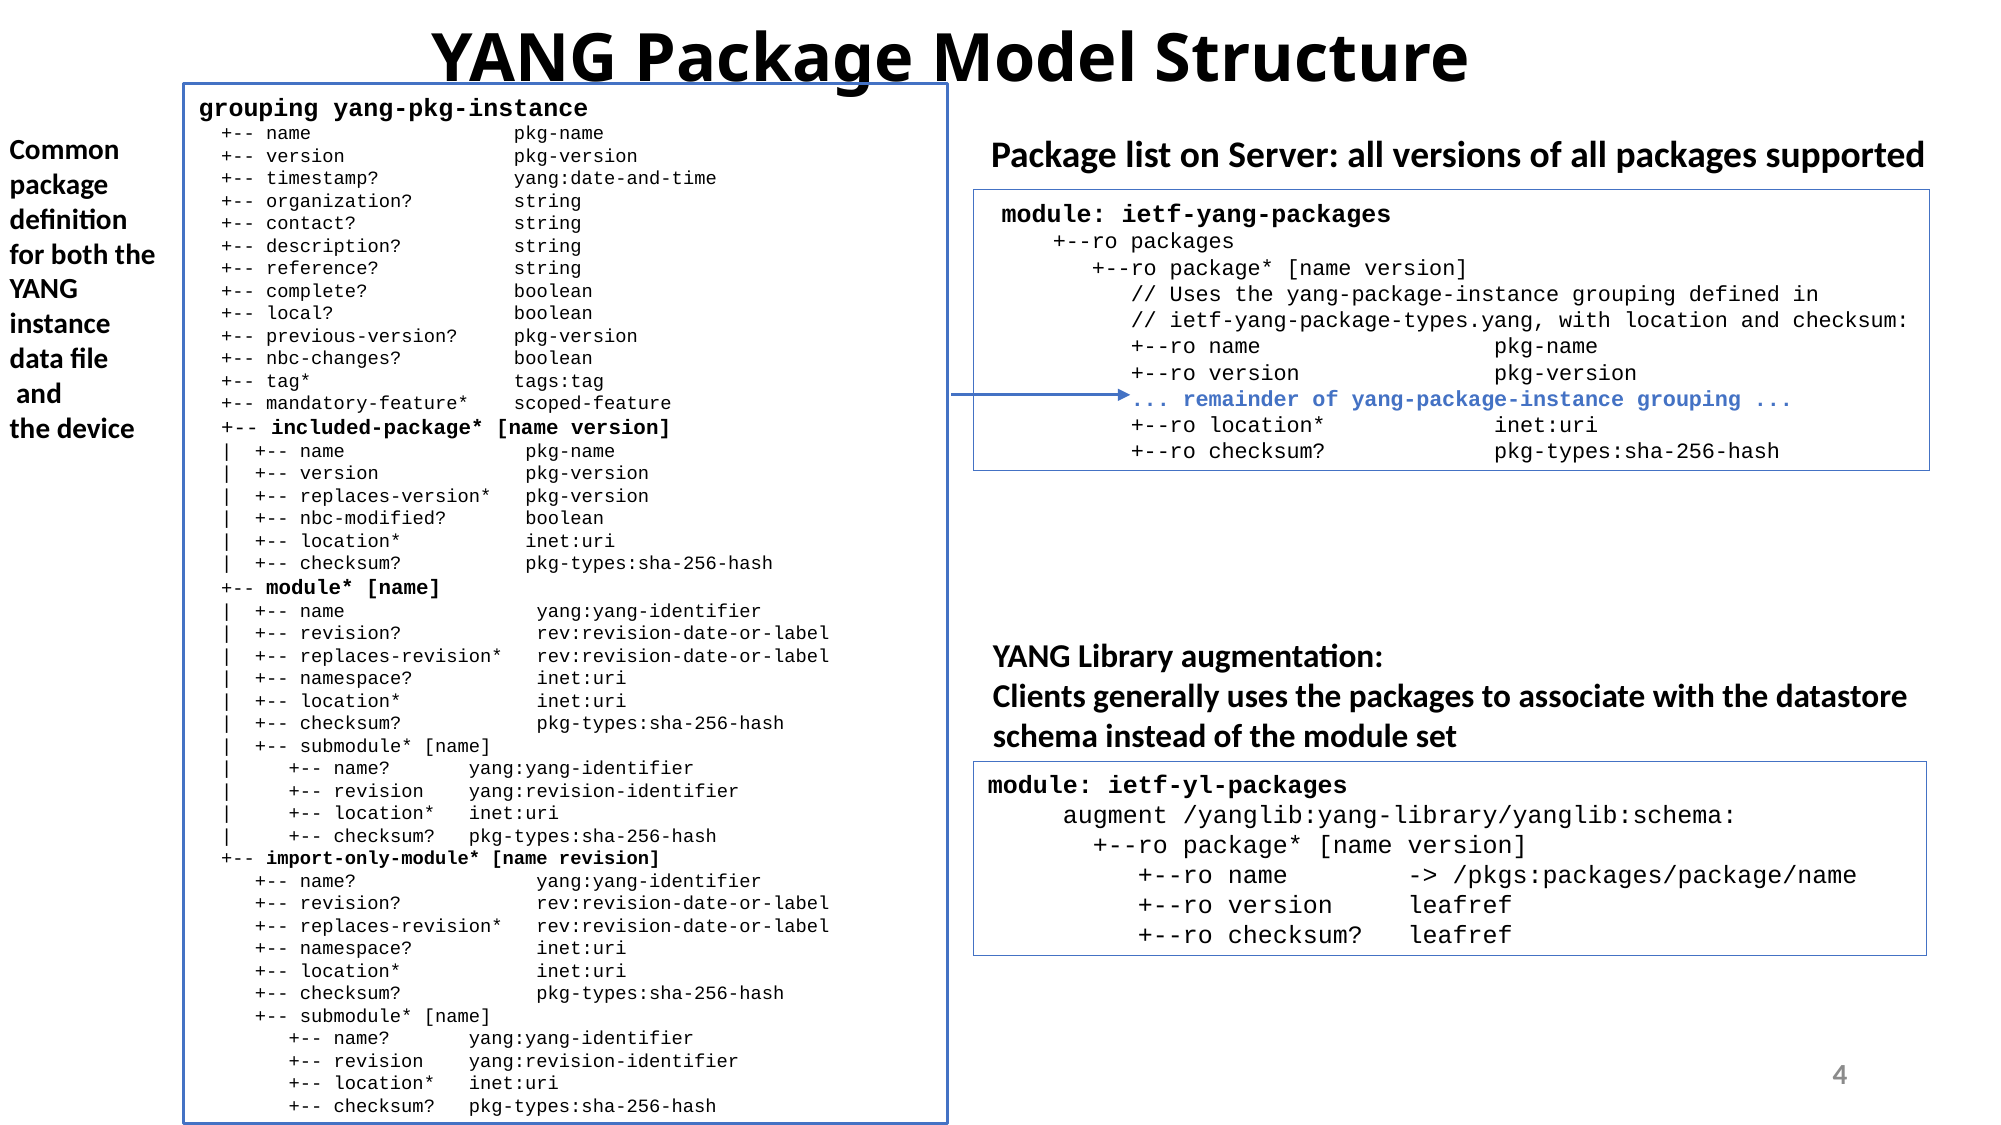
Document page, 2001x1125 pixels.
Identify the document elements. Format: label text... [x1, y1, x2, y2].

text_box module: ietf-yang-packages +--ro packages +--ro package* [name version] // Uses the yang-package-instance grouping defined in // ietf-yang-package-types.yang, with location and checksum: +--ro name pkg-name +--ro version pkg-version ... remainder of yang-package-instance grouping ... +--ro location* inet:uri +--ro checksum? pkg-types:sha-256-hash [973, 189, 1930, 471]
title YANG Package Model Structure [88, 4, 1814, 115]
text_box Common package definition for both the YANG instance data file and the device [0, 122, 181, 453]
text_box module: ietf-yl-packages augment /yanglib:yang-library/yanglib:schema: +--ro package* [name version] +--ro name -> /pkgs:packages/package/name +--ro version leafref +--ro checksum? leafref [973, 761, 1927, 956]
slide_number 4 [1412, 1042, 1863, 1103]
text_box YANG Library augmentation: Clients generally uses the packages to associate with the datastore schema instead of the module set [978, 626, 1932, 762]
text_box Package list on Server: all versions of all packages supported [976, 122, 1942, 183]
text_box grouping yang-pkg-instance +-- name pkg-name +-- version pkg-version +-- timestamp? yang:date-and-time +-- organization? string +-- contact? string +-- description? string +-- reference? string +-- complete? boolean +-- local? boolean +-- previous-version? pkg-version +-- nbc-changes? boolean +-- tag* tags:tag +-- mandatory-feature* scoped-feature +-- included-package* [name version] | +-- name pkg-name | +-- version pkg-version | +-- replaces-version* pkg-version | +-- nbc-modified? boolean | +-- location* inet:uri | +-- checksum? pkg-types:sha-256-hash +-- module* [name] | +-- name yang:yang-identifier | +-- revision? rev:revision-date-or-label | +-- replaces-revision* rev:revision-date-or-label | +-- namespace? inet:uri | +-- location* inet:uri | +-- checksum? pkg-types:sha-256-hash | +-- submodule* [name] | +-- name? yang:yang-identifier | +-- revision yang:revision-identifier | +-- location* inet:uri | +-- checksum? pkg-types:sha-256-hash +-- import-only-module* [name revision] +-- name? yang:yang-identifier +-- revision? rev:revision-date-or-label +-- replaces-revision* rev:revision-date-or-label +-- namespace? inet:uri +-- location* inet:uri +-- checksum? pkg-types:sha-256-hash +-- submodule* [name] +-- name? yang:yang-identifier +-- revision yang:revision-identifier +-- location* inet:uri +-- checksum? pkg-types:sha-256-hash [183, 83, 948, 1124]
